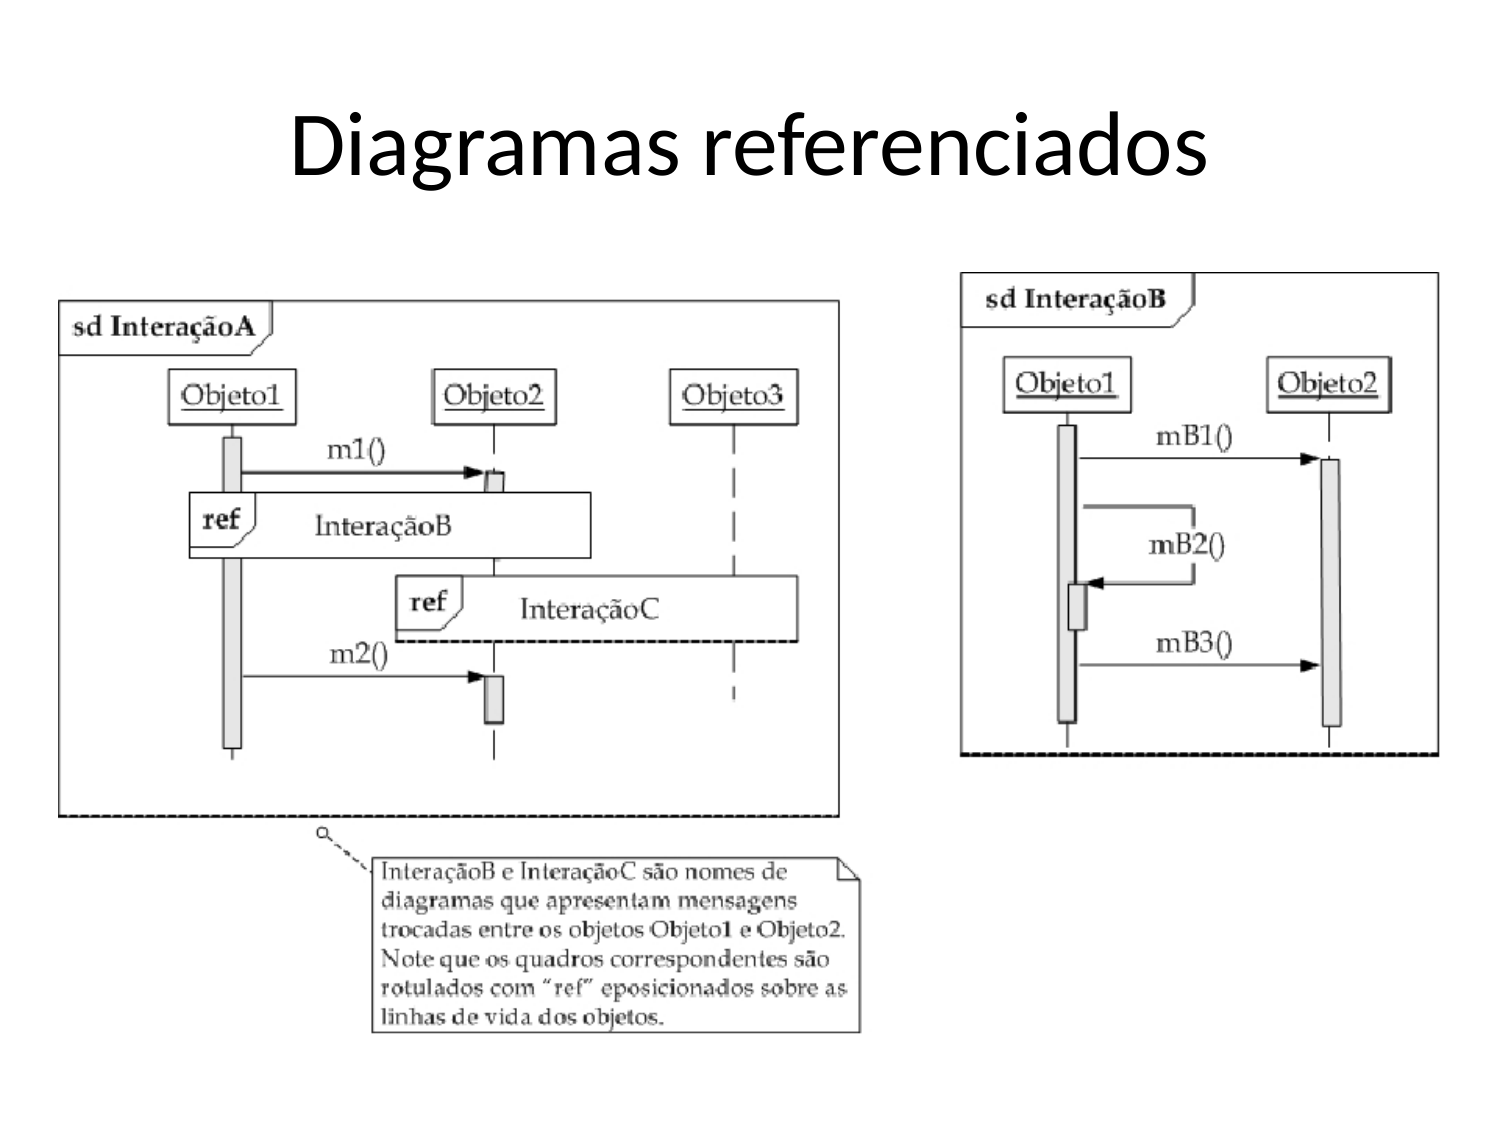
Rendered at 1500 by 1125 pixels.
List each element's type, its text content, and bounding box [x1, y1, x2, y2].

title Diagramas referenciados [75, 45, 1425, 233]
picture [58, 272, 1442, 1036]
